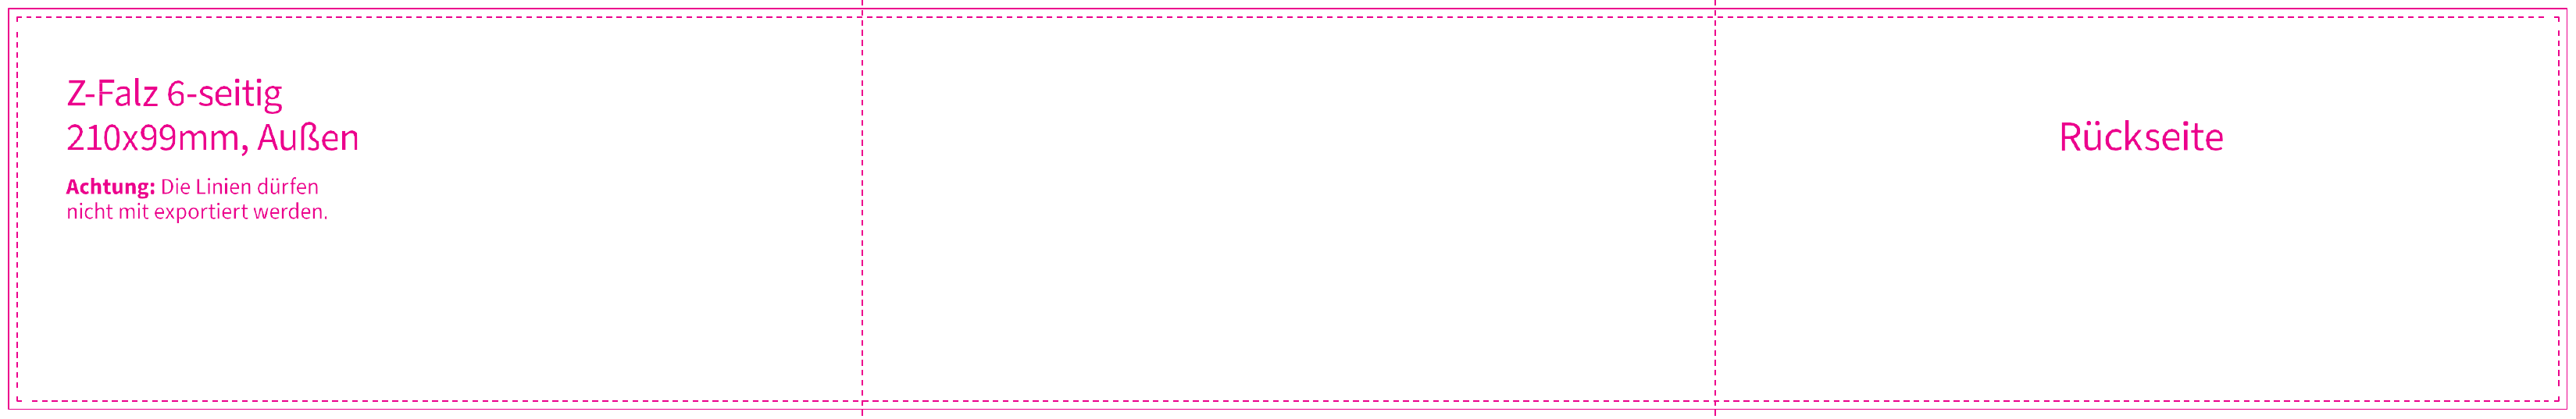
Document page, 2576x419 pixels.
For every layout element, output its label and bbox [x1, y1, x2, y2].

text_box [8, 0, 2568, 419]
